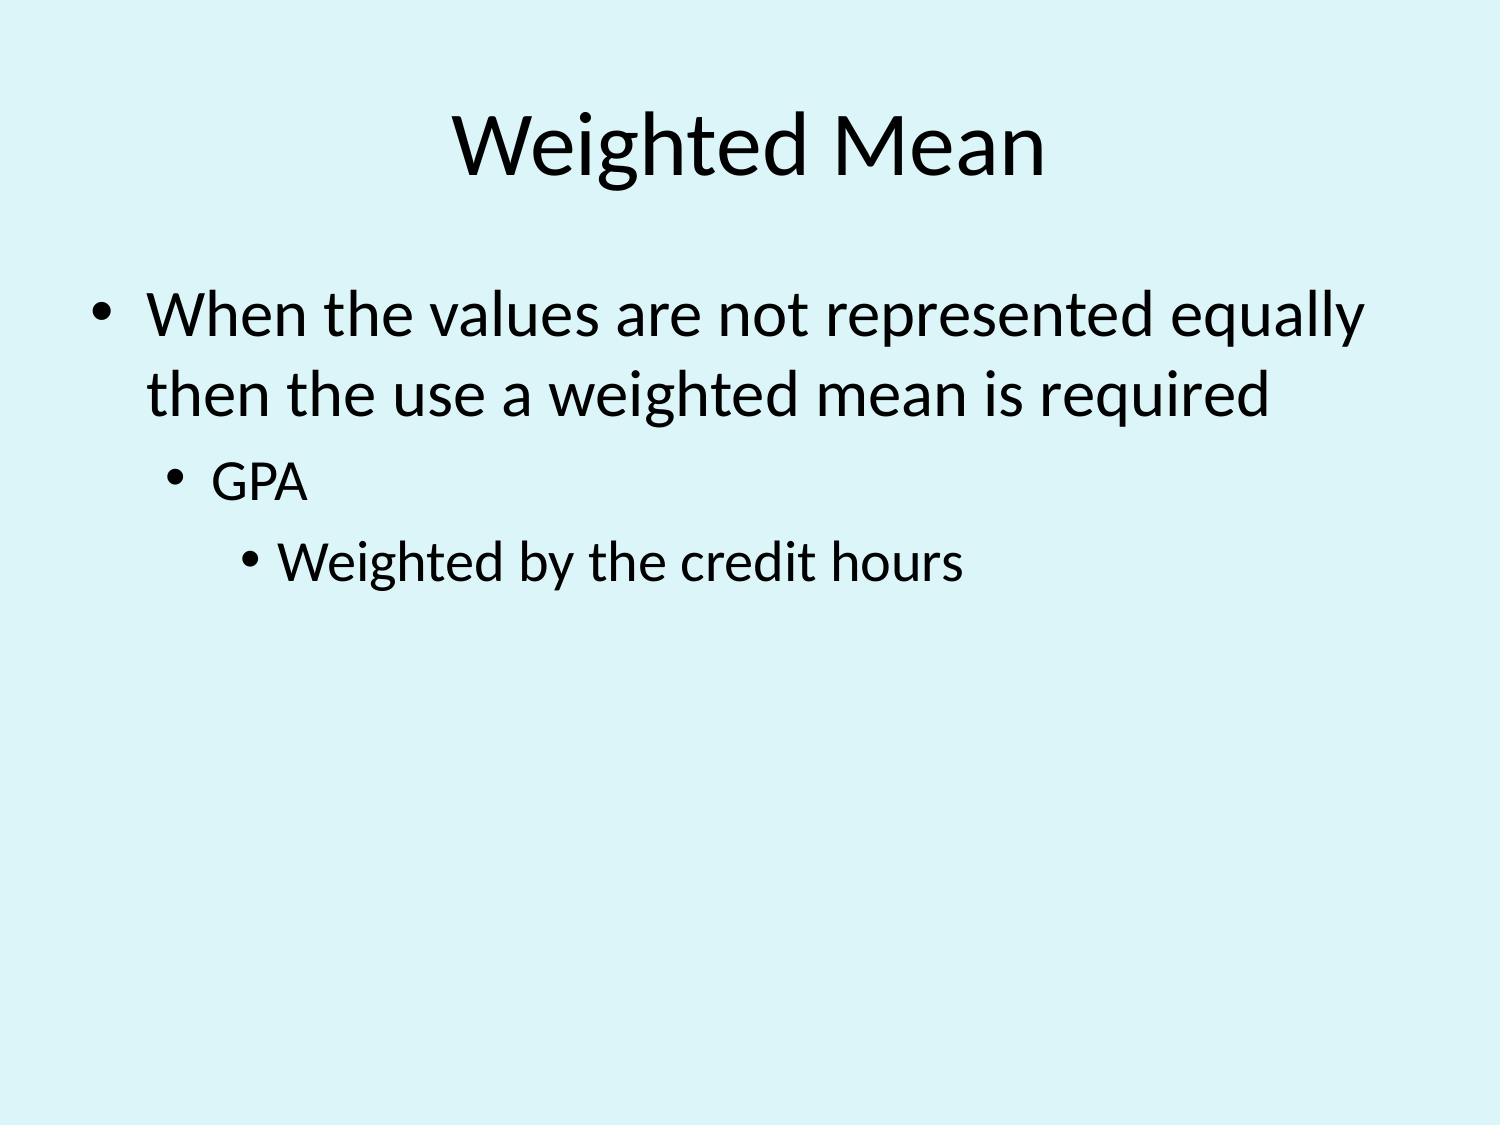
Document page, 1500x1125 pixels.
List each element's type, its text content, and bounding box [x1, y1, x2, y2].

title Weighted Mean [75, 45, 1425, 233]
list When the values are not represented equally then the use a weighted mean is required GPA Weighted by the credit hours [75, 262, 1425, 1005]
